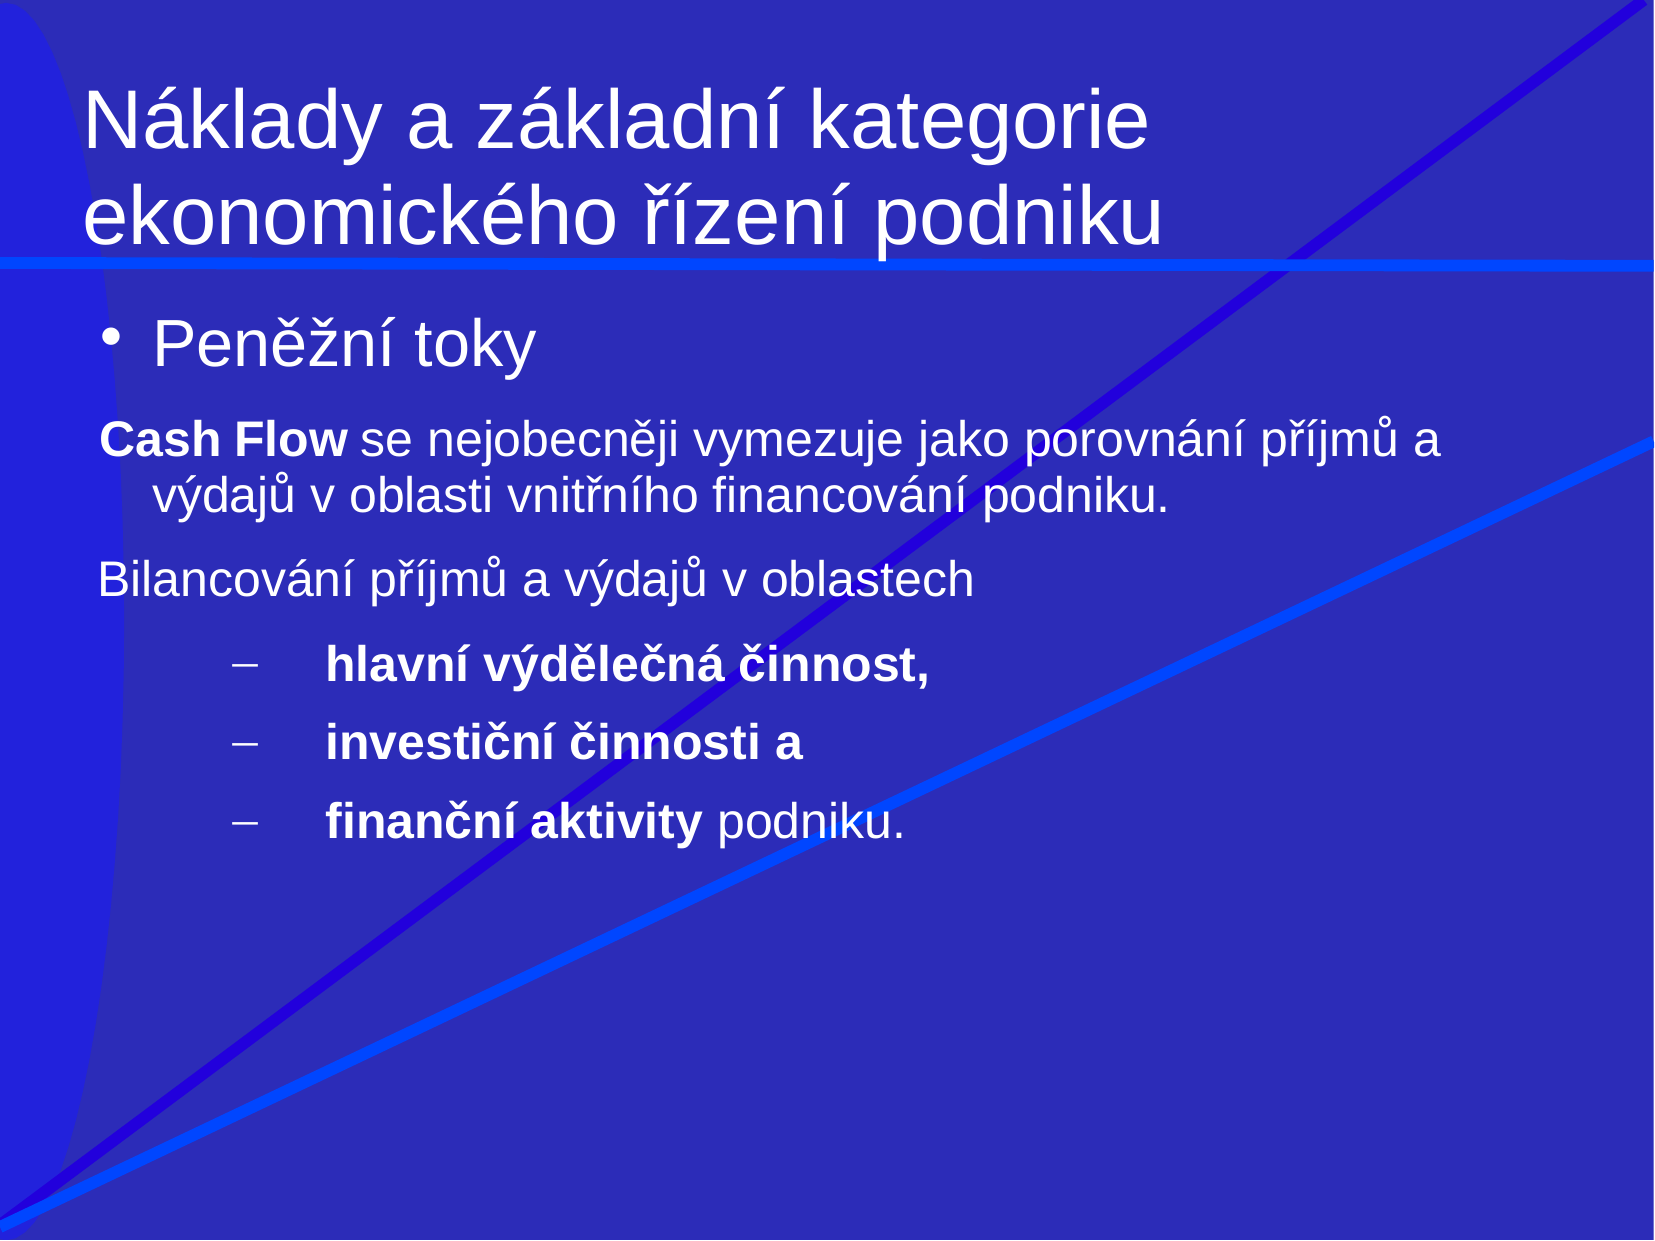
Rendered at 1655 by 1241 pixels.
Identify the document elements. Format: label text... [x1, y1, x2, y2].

text_box Peněžní toky Cash Flow se nejobecněji vymezuje jako porovnání příjmů a výdajů v oblasti vnitřního financování podniku. Bilancování příjmů a výdajů v oblastech hlavní výdělečná činnost, investiční činnosti a finanční aktivity podniku. [97, 299, 1448, 849]
title Náklady a základní kategorie ekonomického řízení podniku [80, 69, 1574, 277]
